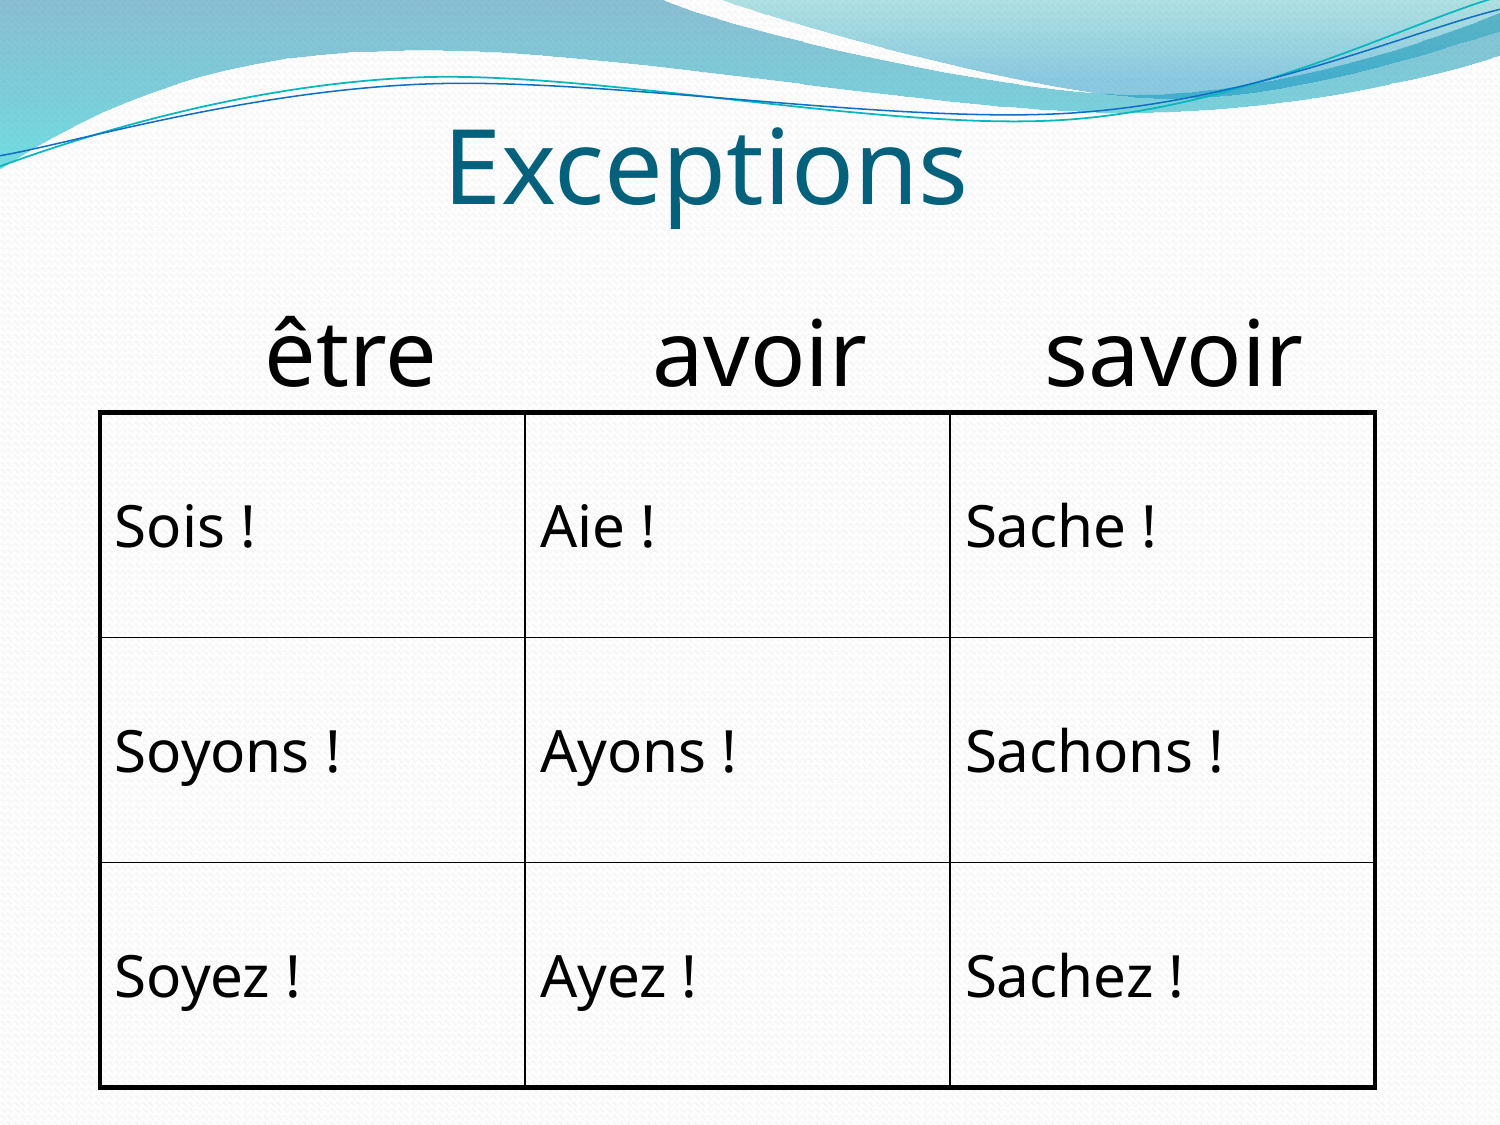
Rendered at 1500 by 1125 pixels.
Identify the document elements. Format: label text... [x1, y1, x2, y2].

table_cell Ayez ! [526, 863, 949, 1085]
text_box avoir [637, 287, 922, 413]
text_box être [250, 287, 453, 413]
title Exceptions [112, 62, 1300, 225]
table_cell Ayons ! [526, 638, 949, 862]
table_cell Soyons ! [102, 638, 524, 862]
table_cell Soyez ! [102, 863, 524, 1085]
text_box savoir [1030, 287, 1320, 413]
table_header Sois ! [102, 415, 524, 637]
table_header Sache ! [951, 415, 1373, 637]
table_cell Sachez ! [951, 863, 1373, 1085]
table_header Aie ! [526, 415, 949, 637]
table_cell Sachons ! [951, 638, 1373, 862]
